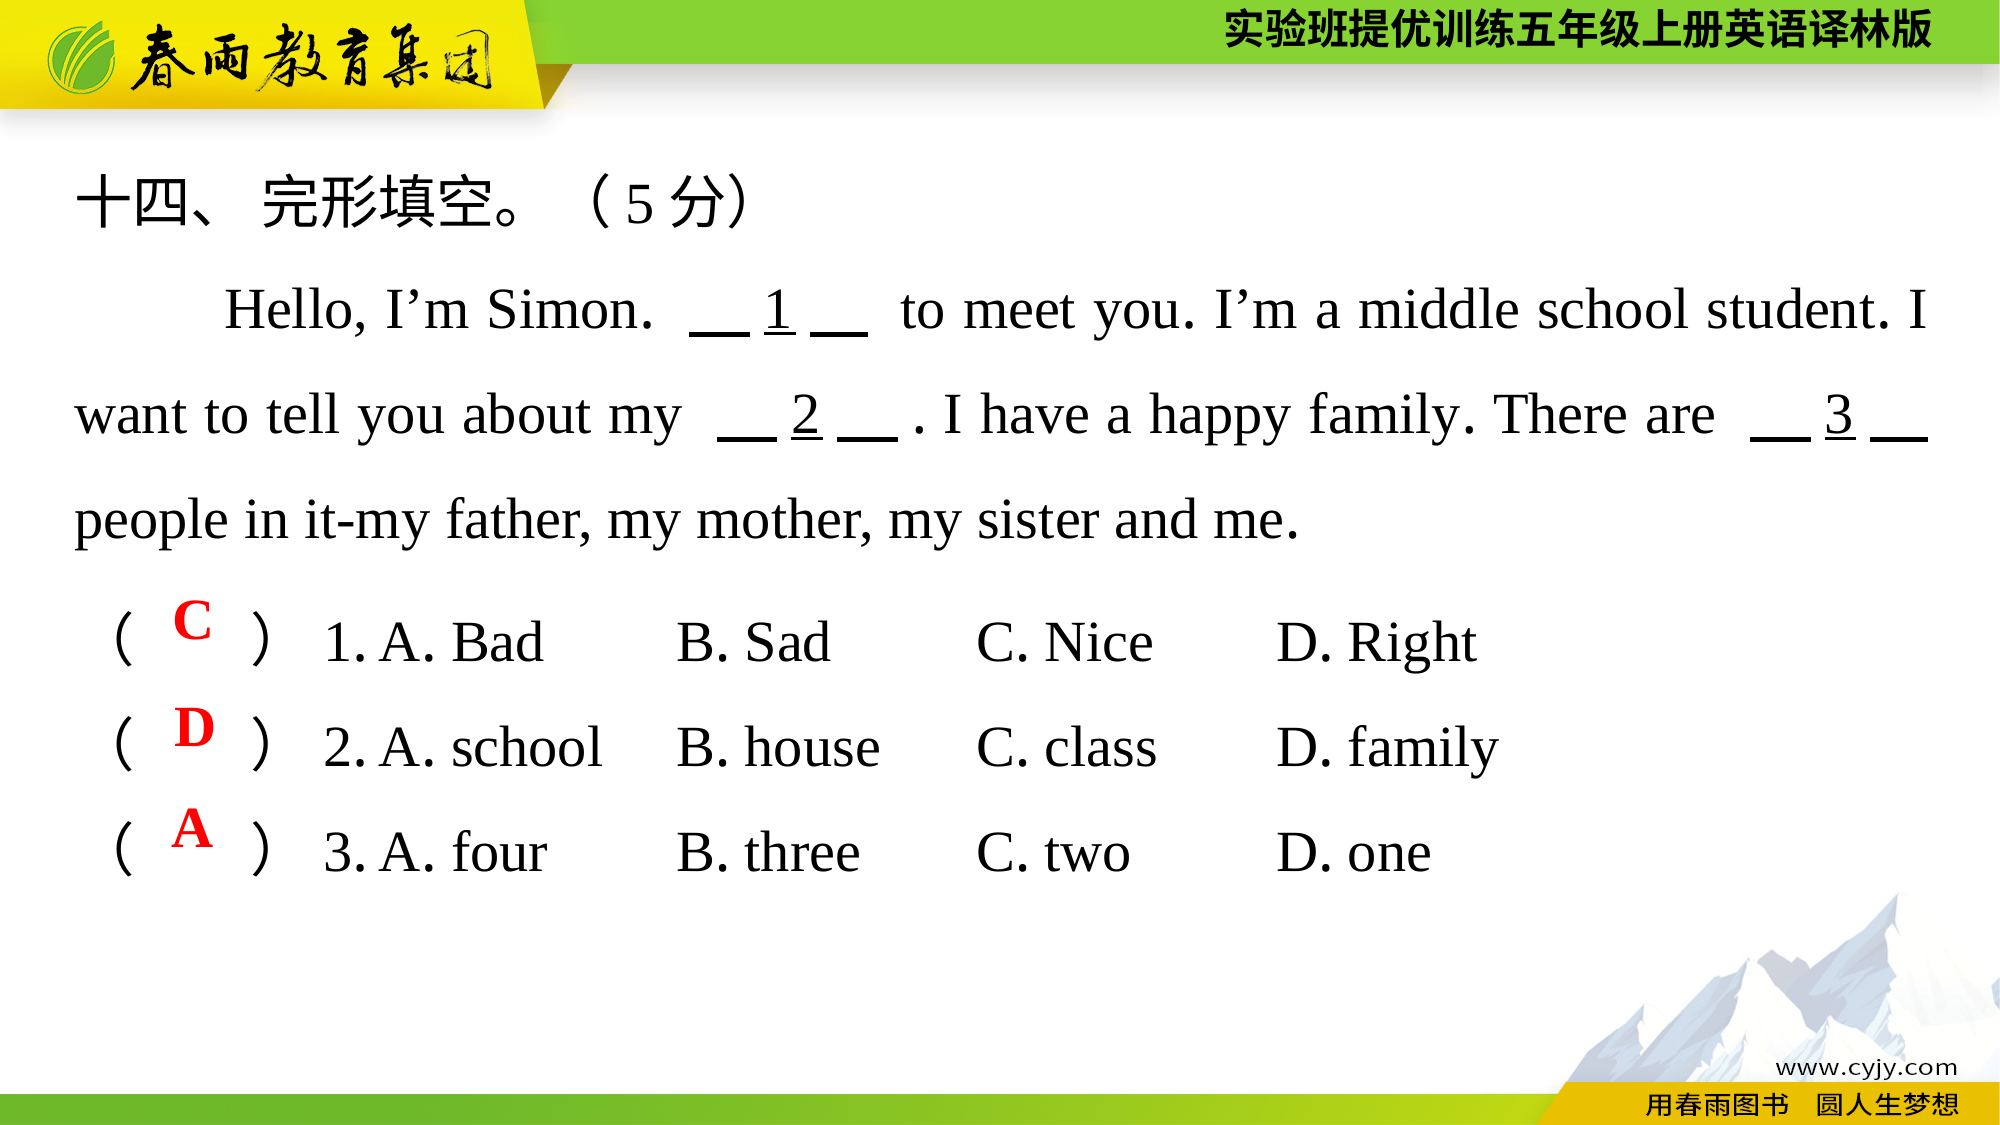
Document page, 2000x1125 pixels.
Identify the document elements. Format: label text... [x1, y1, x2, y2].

text_box D [159, 680, 232, 766]
text_box （ ）1. A. Bad B. Sad C. Nice D. Right （ ）2. A. school B. house C. class D. family （ ）3. A. four B. three C. two D. one [61, 560, 1946, 891]
list 十四、 完形填空。（5分） Hello, I’m Simon. 1 to meet you. I’m a middle school student. I want to tell you about my 2 . I have a happy family. There are 3 people in it-my father, my mother, my sister and me. [59, 122, 1944, 562]
text_box A [156, 781, 229, 866]
picture [0, 0, 2000, 1125]
text_box C [157, 574, 230, 659]
